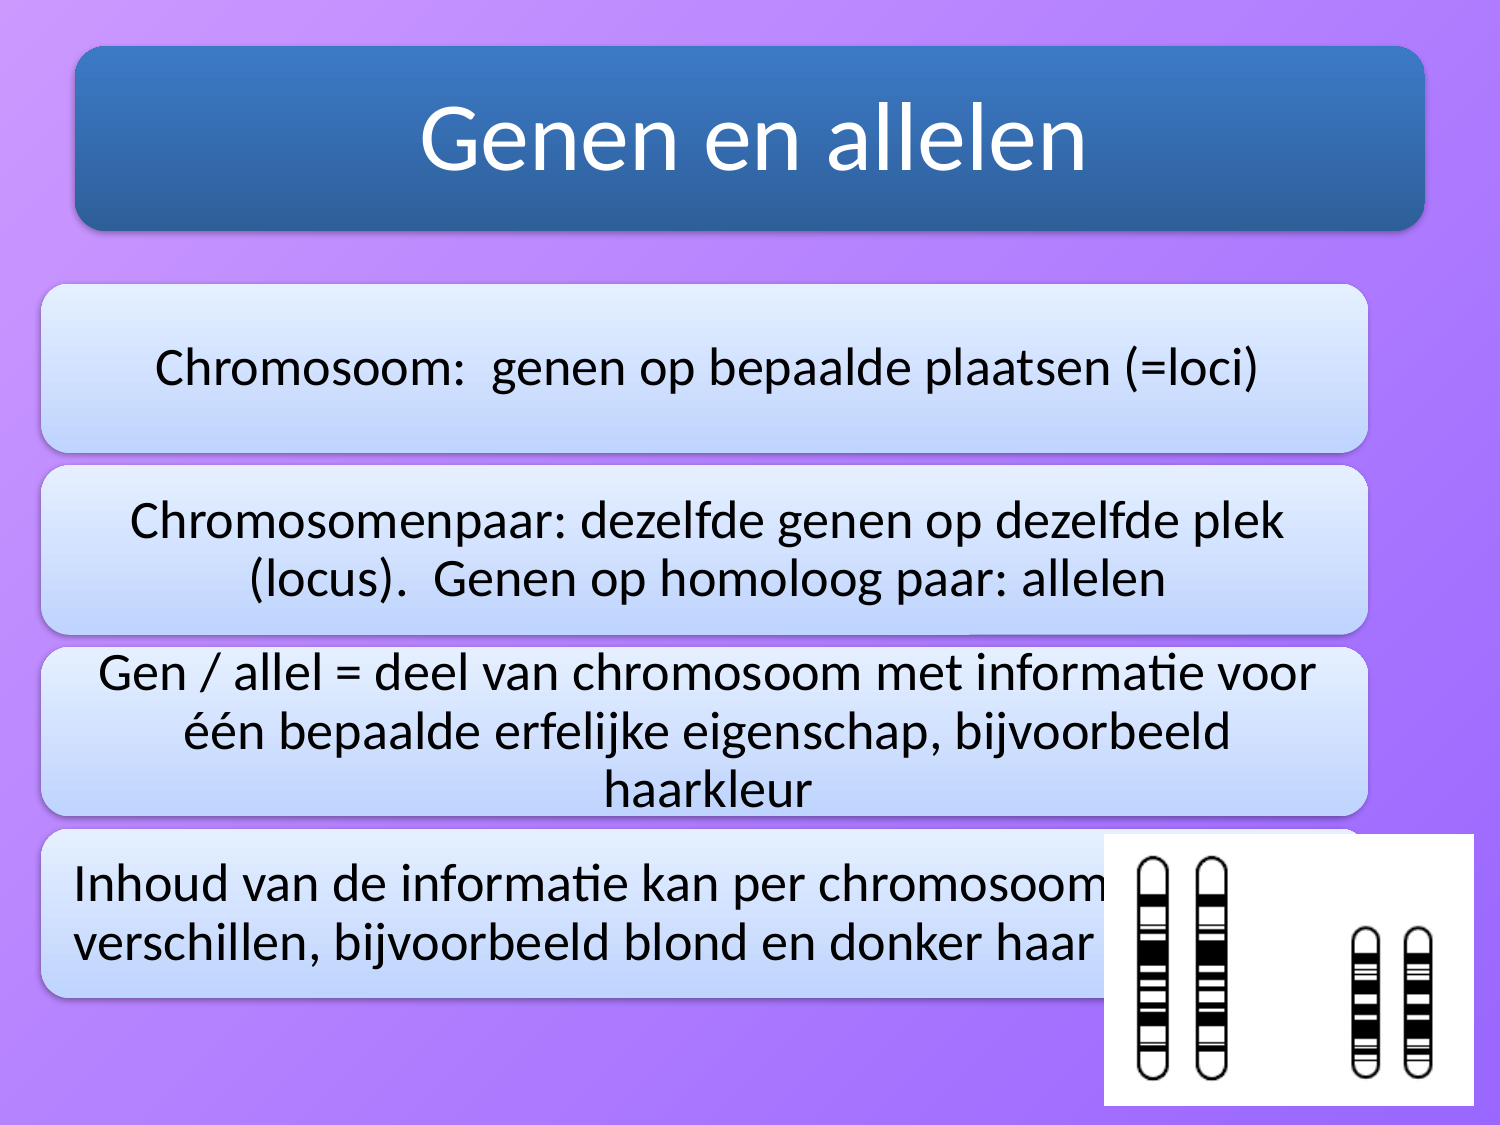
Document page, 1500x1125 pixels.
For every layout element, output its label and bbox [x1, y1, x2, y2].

picture [1104, 833, 1474, 1106]
list [41, 278, 1369, 1004]
text_box [74, 44, 1426, 233]
